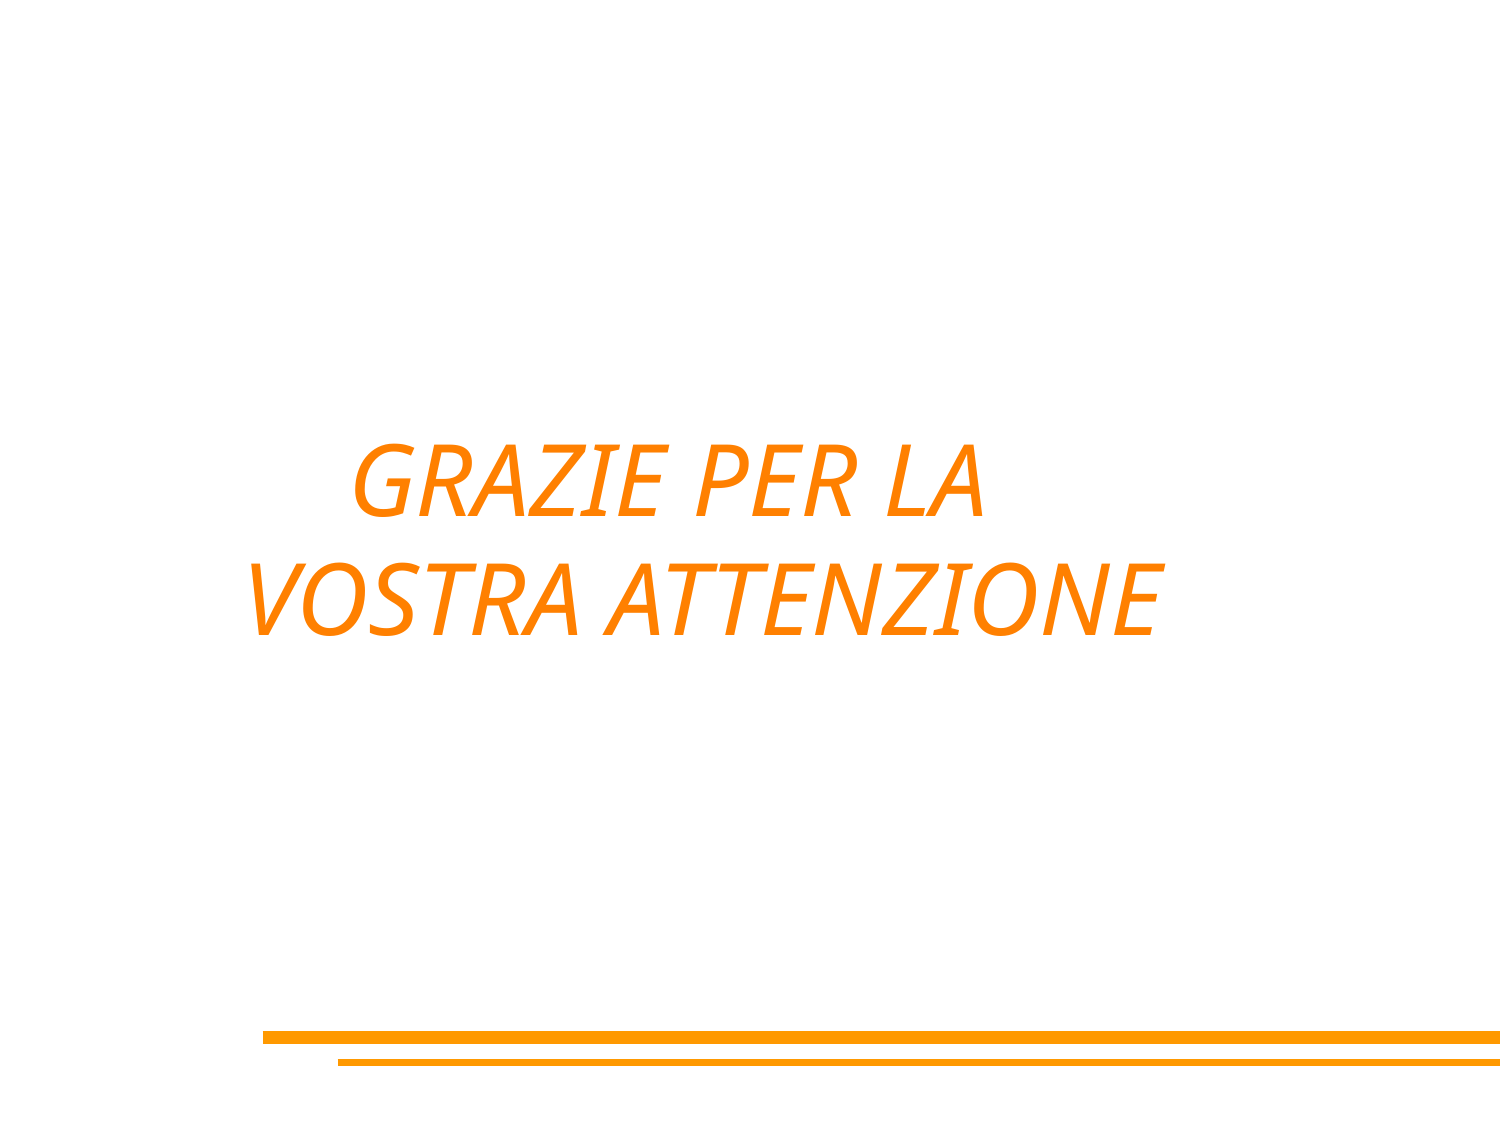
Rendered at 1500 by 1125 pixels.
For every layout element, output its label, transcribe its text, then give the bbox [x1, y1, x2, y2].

title GRAZIE PER LA VOSTRA ATTENZIONE [240, 413, 1272, 656]
